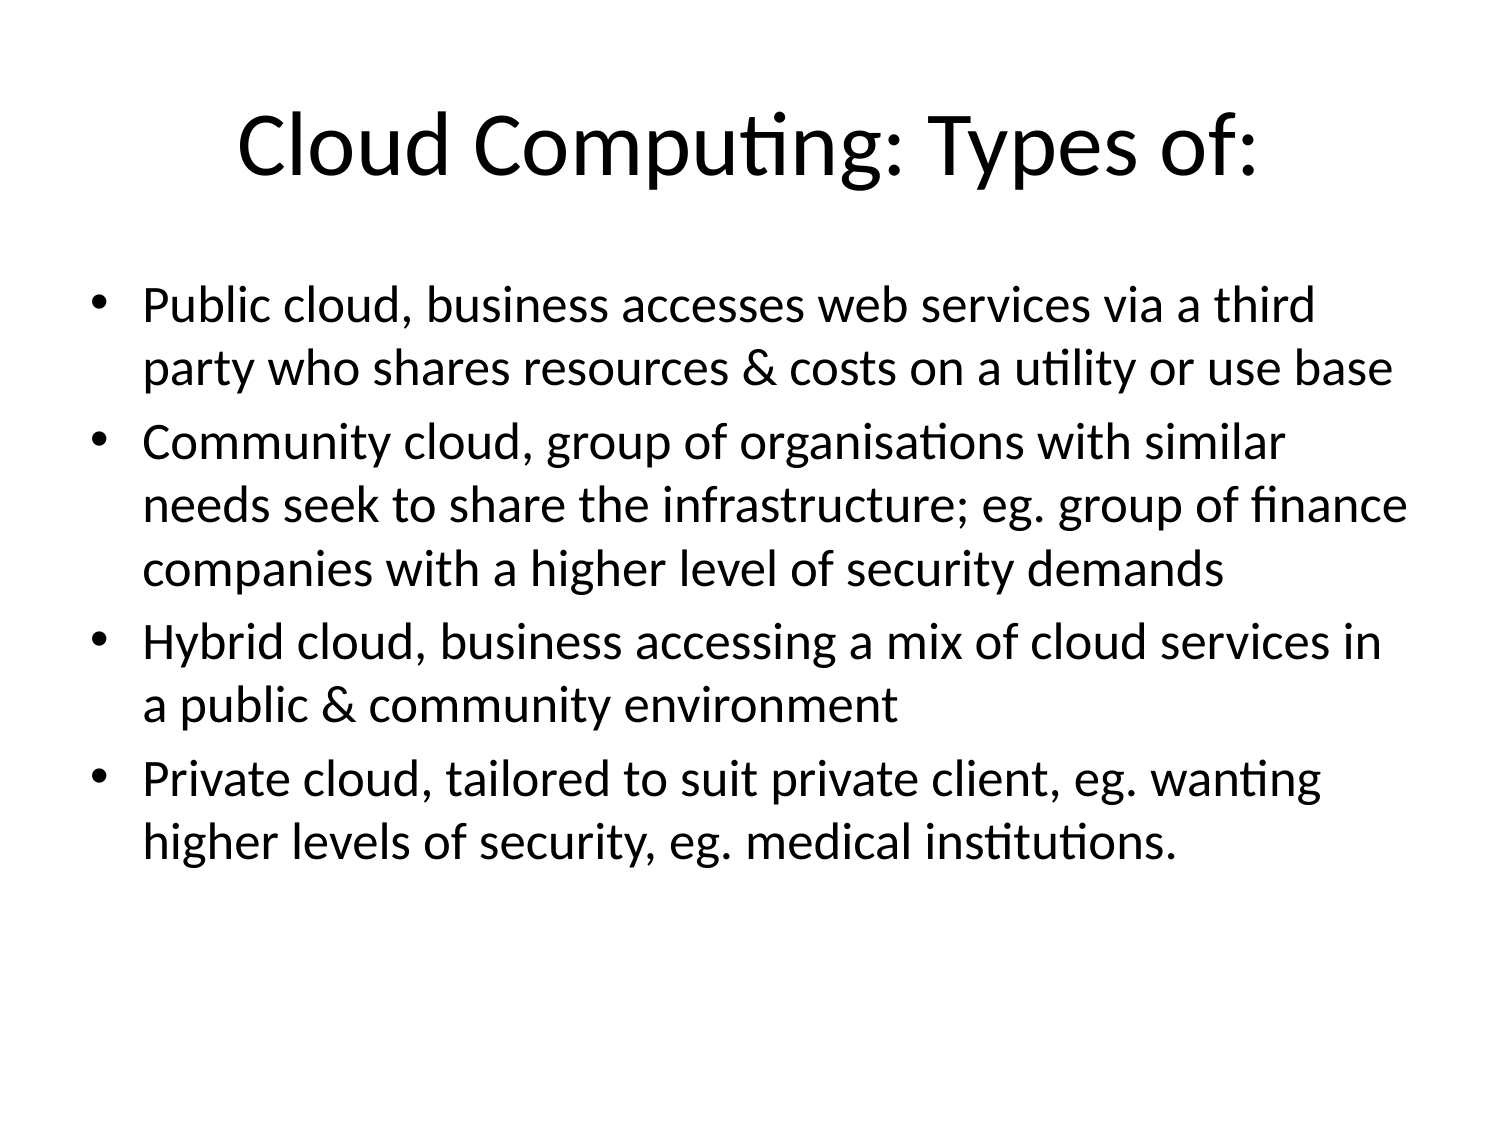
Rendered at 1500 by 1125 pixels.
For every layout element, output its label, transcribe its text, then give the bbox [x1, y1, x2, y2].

list Public cloud, business accesses web services via a third party who shares resources & costs on a utility or use base Community cloud, group of organisations with similar needs seek to share the infrastructure; eg. group of finance companies with a higher level of security demands Hybrid cloud, business accessing a mix of cloud services in a public & community environment Private cloud, tailored to suit private client, eg. wanting higher levels of security, eg. medical institutions. [75, 262, 1425, 1005]
title Cloud Computing: Types of: [75, 45, 1425, 233]
